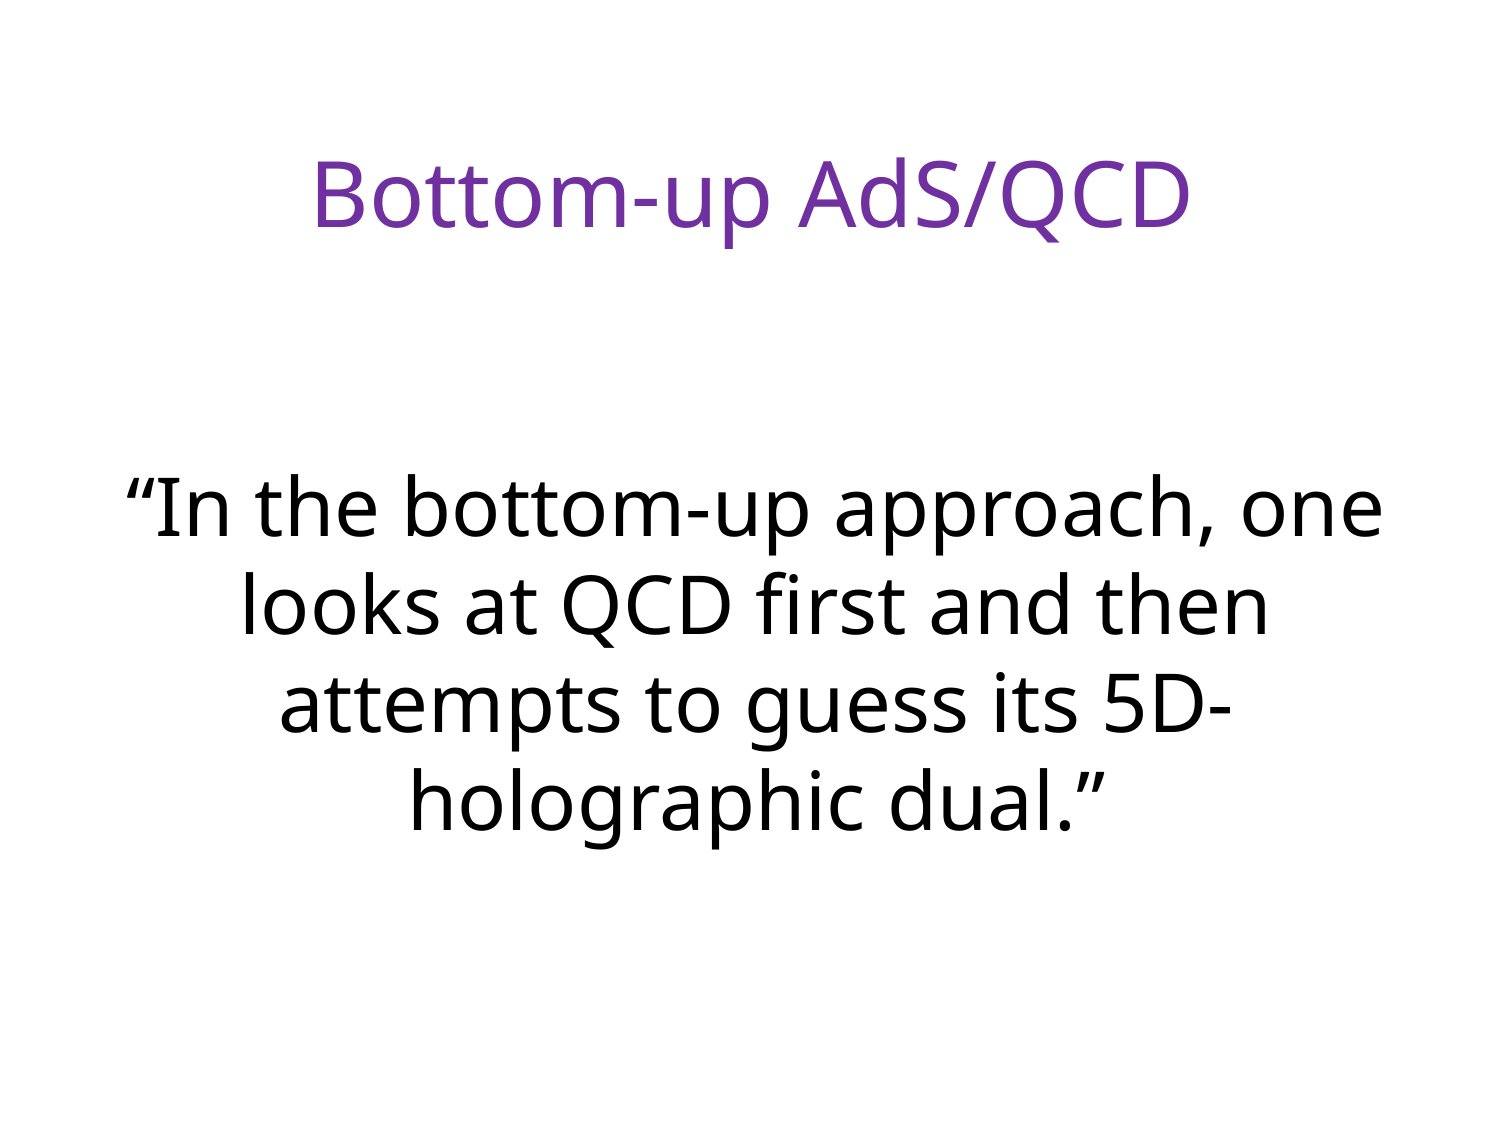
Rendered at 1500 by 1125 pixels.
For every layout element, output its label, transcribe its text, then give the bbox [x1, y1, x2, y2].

title “In the bottom-up approach, one looks at QCD first and then attempts to guess its 5D-holographic dual.” [82, 445, 1432, 856]
text_box Bottom-up AdS/QCD [294, 128, 1211, 254]
